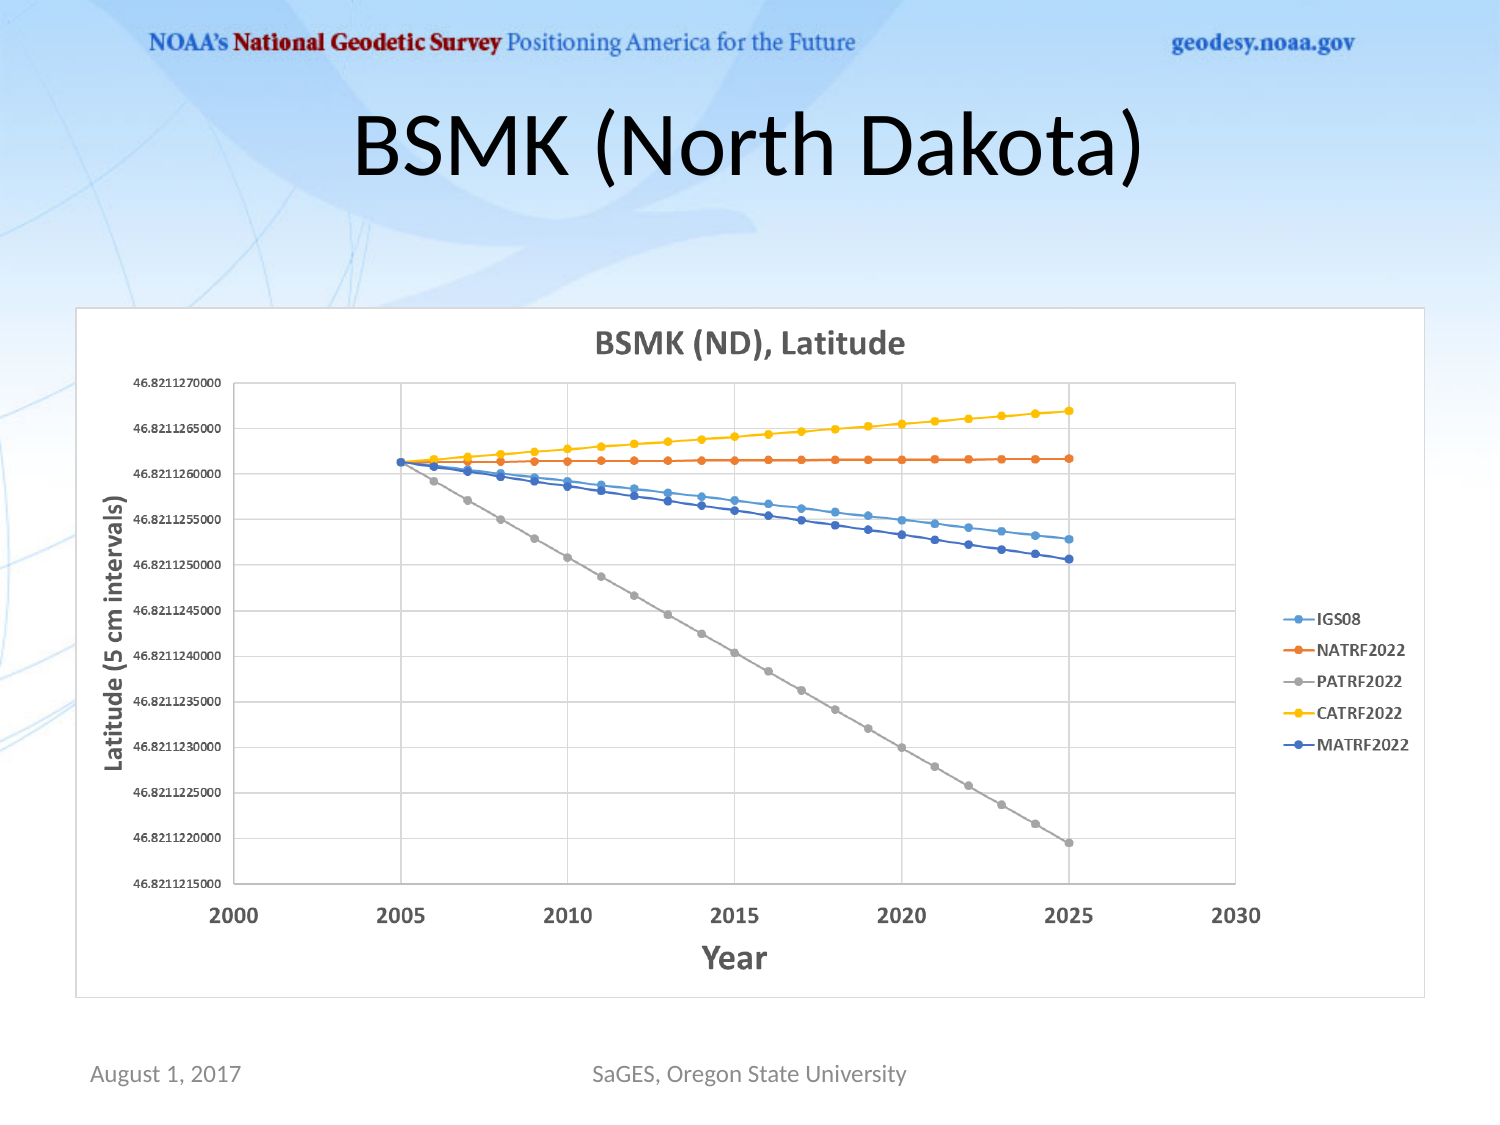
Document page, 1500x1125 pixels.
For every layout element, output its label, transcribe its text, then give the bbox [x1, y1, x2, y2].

footer SaGES, Oregon State University [512, 1042, 988, 1103]
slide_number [75, 1042, 425, 1103]
title BSMK (North Dakota) [75, 45, 1425, 233]
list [74, 306, 1426, 999]
picture [0, 0, 1500, 1125]
